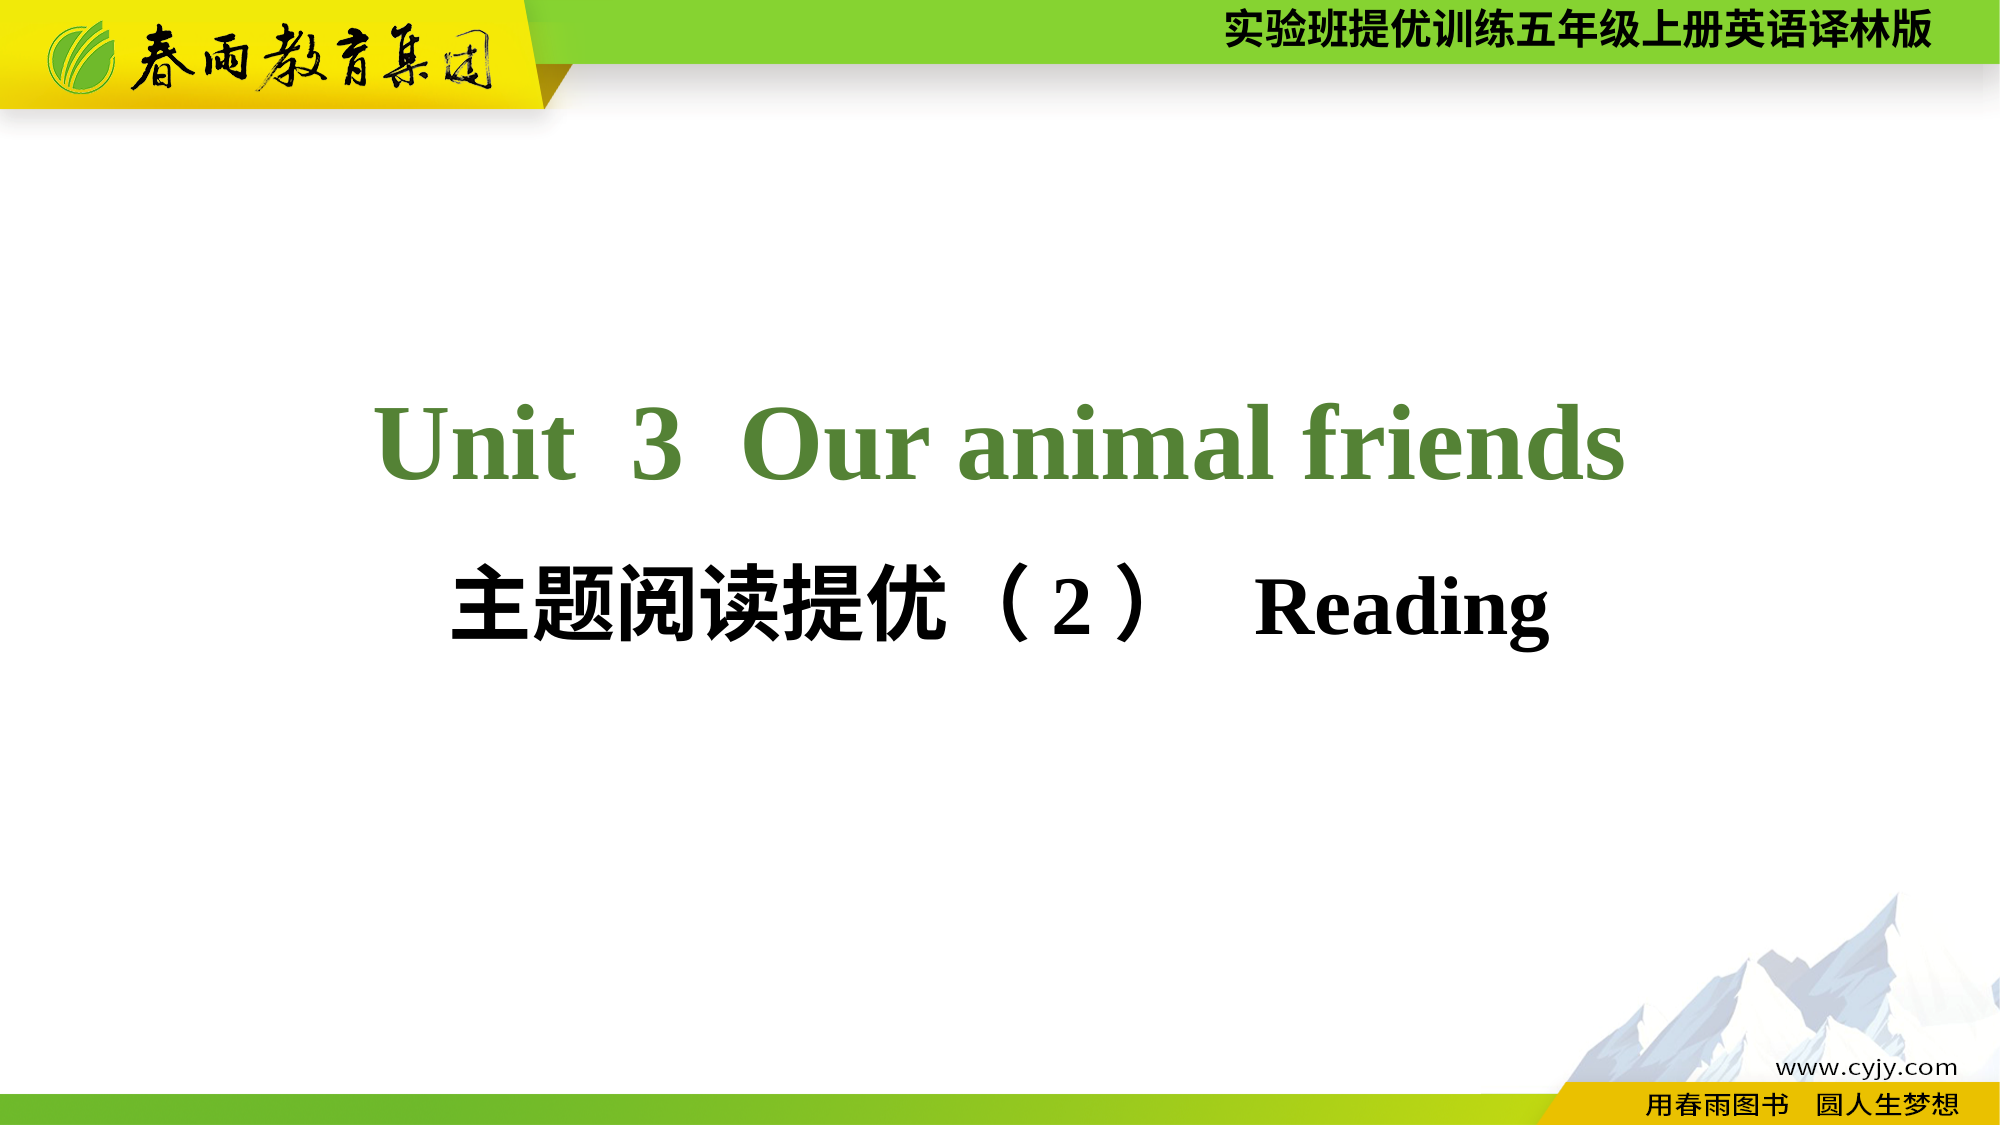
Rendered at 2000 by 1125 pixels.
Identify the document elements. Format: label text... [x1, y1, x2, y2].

picture [0, 0, 2000, 298]
picture [0, 659, 2000, 1125]
text_box Unit 3 Our animal friends 主题阅读提优（2） Reading [0, 298, 2000, 659]
